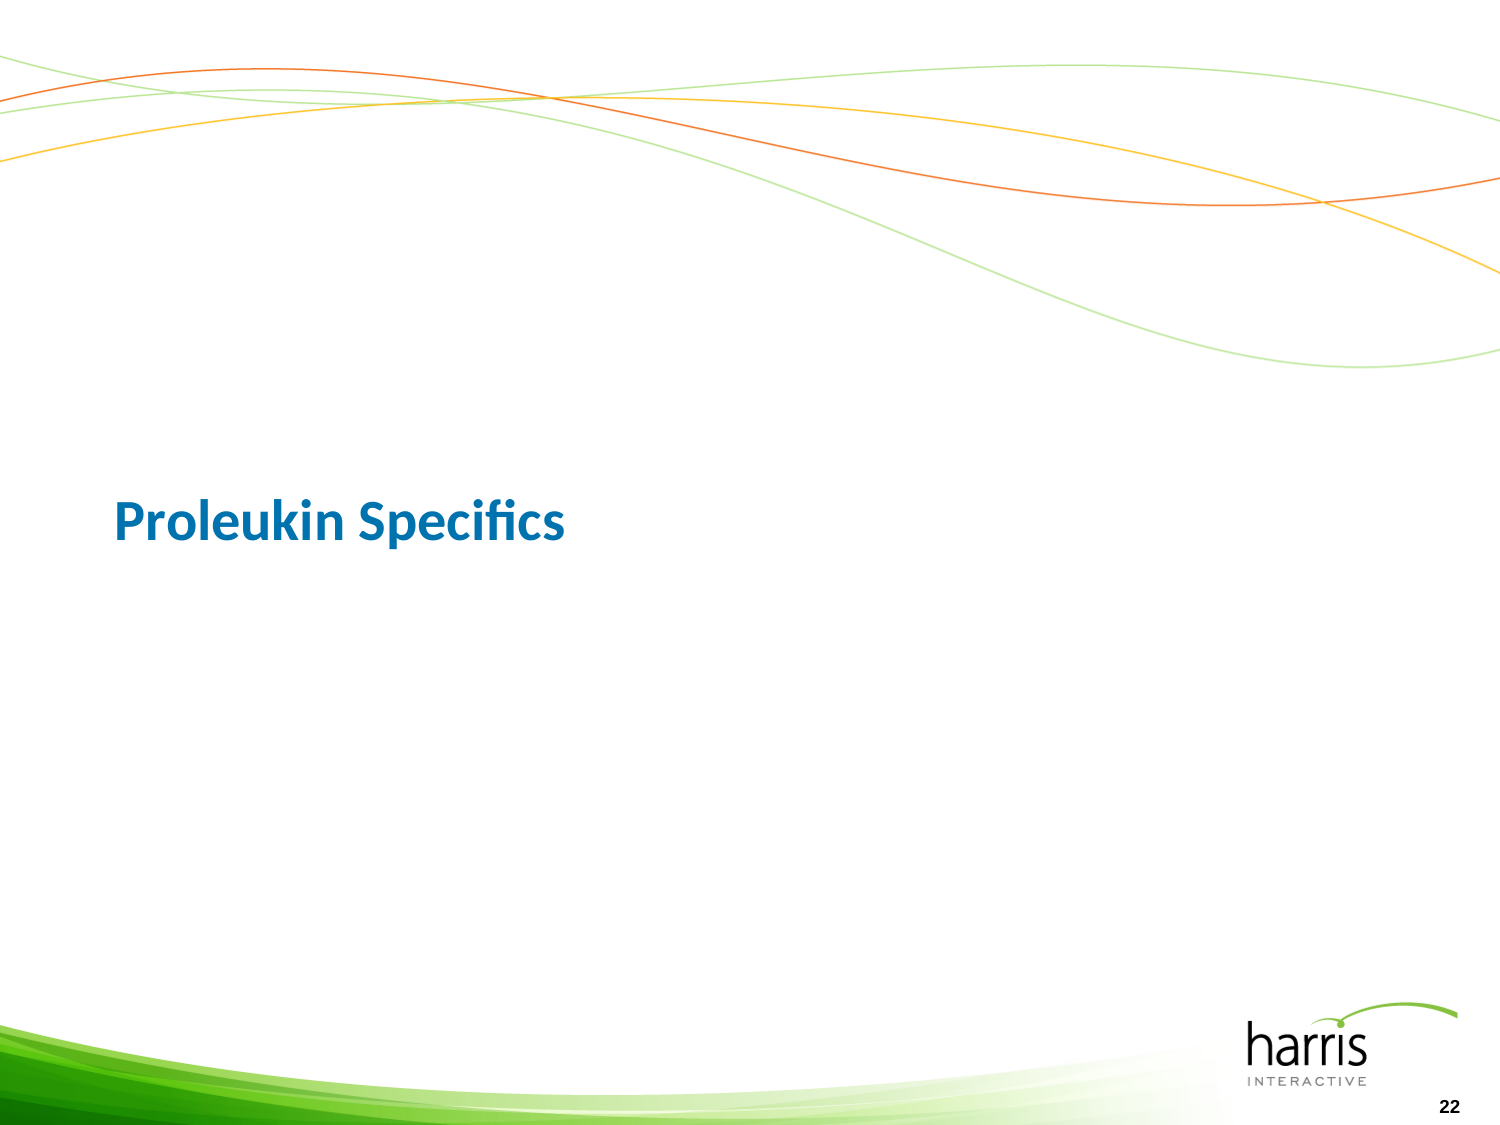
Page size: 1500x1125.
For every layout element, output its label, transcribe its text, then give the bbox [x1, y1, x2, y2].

picture [0, 0, 1500, 1125]
slide_number 22 [1399, 1086, 1500, 1125]
title Proleukin Specifics [99, 474, 1438, 563]
